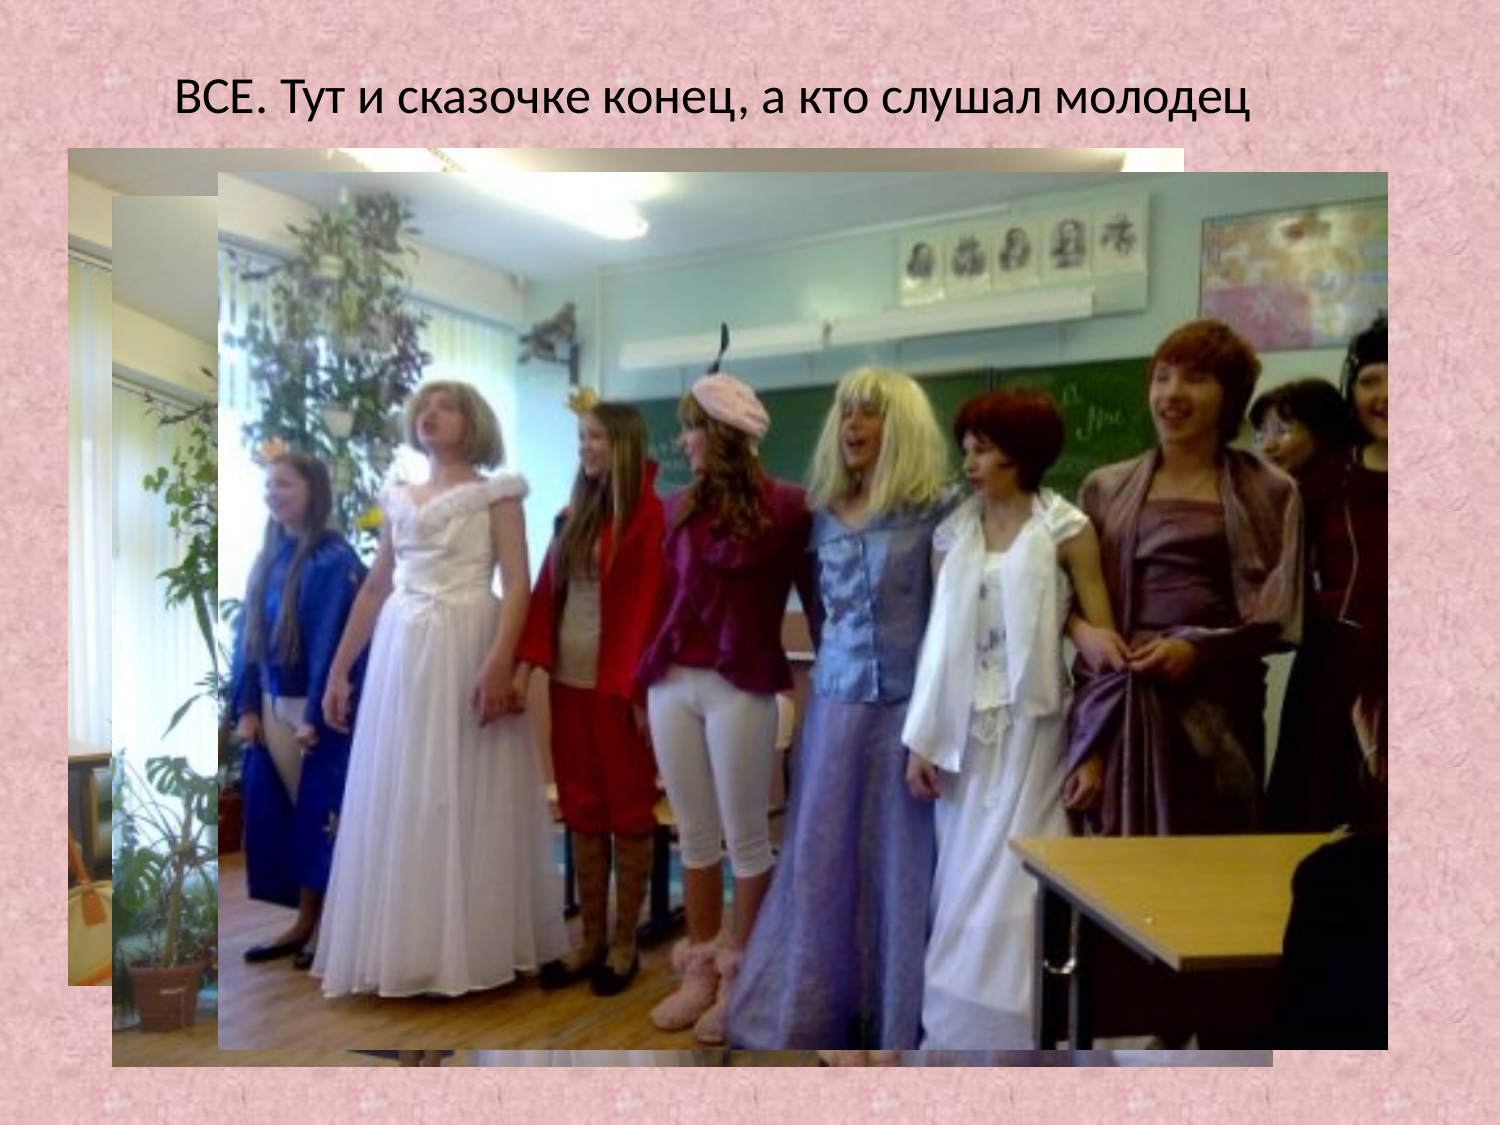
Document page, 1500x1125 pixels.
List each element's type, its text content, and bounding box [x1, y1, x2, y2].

picture [0, 0, 1500, 1125]
text_box ВСЕ. Тут и сказочке конец, а кто слушал молодец [159, 54, 1388, 132]
